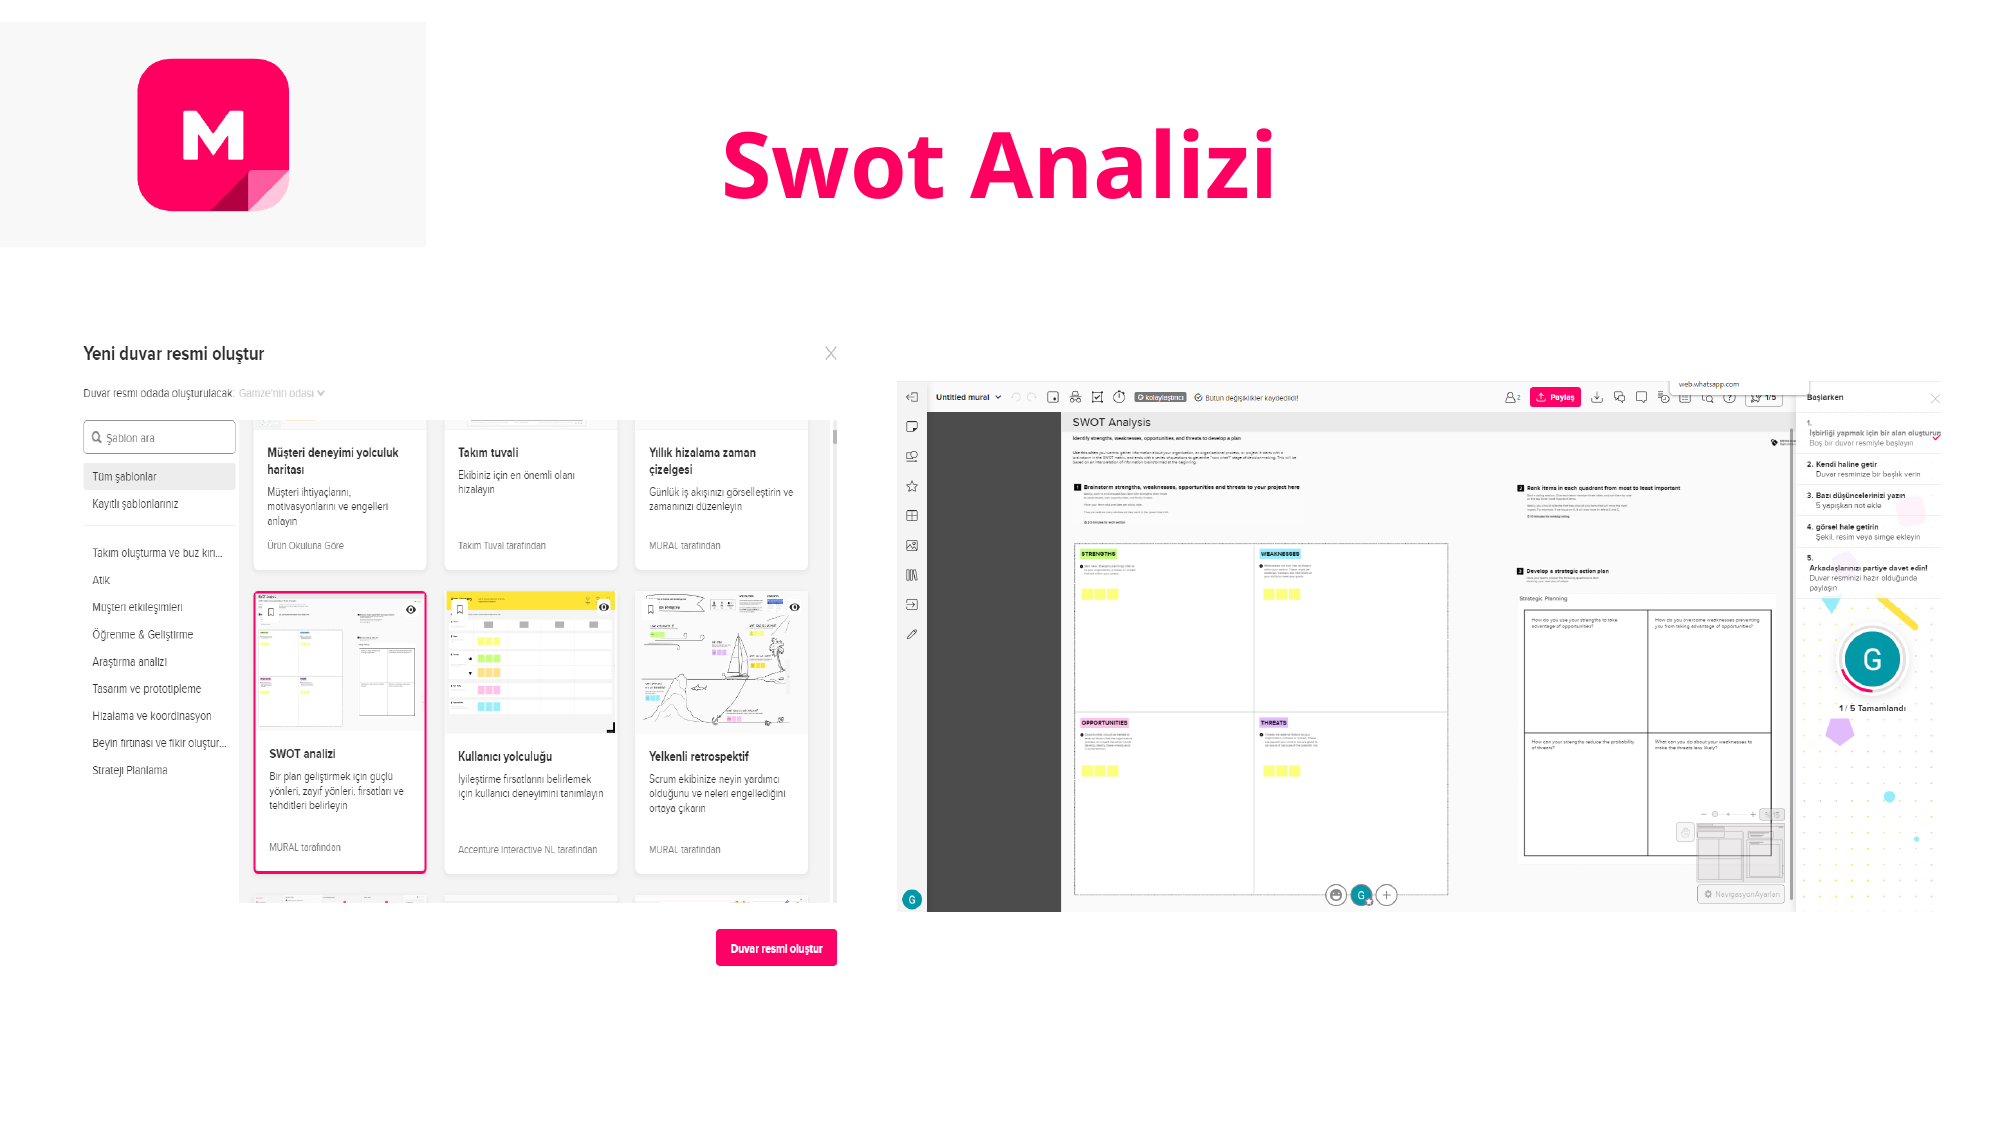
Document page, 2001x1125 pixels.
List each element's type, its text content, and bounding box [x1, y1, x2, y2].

title Swot Analizi [137, 59, 1863, 278]
picture [0, 22, 426, 247]
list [58, 314, 859, 985]
picture [895, 381, 1941, 912]
